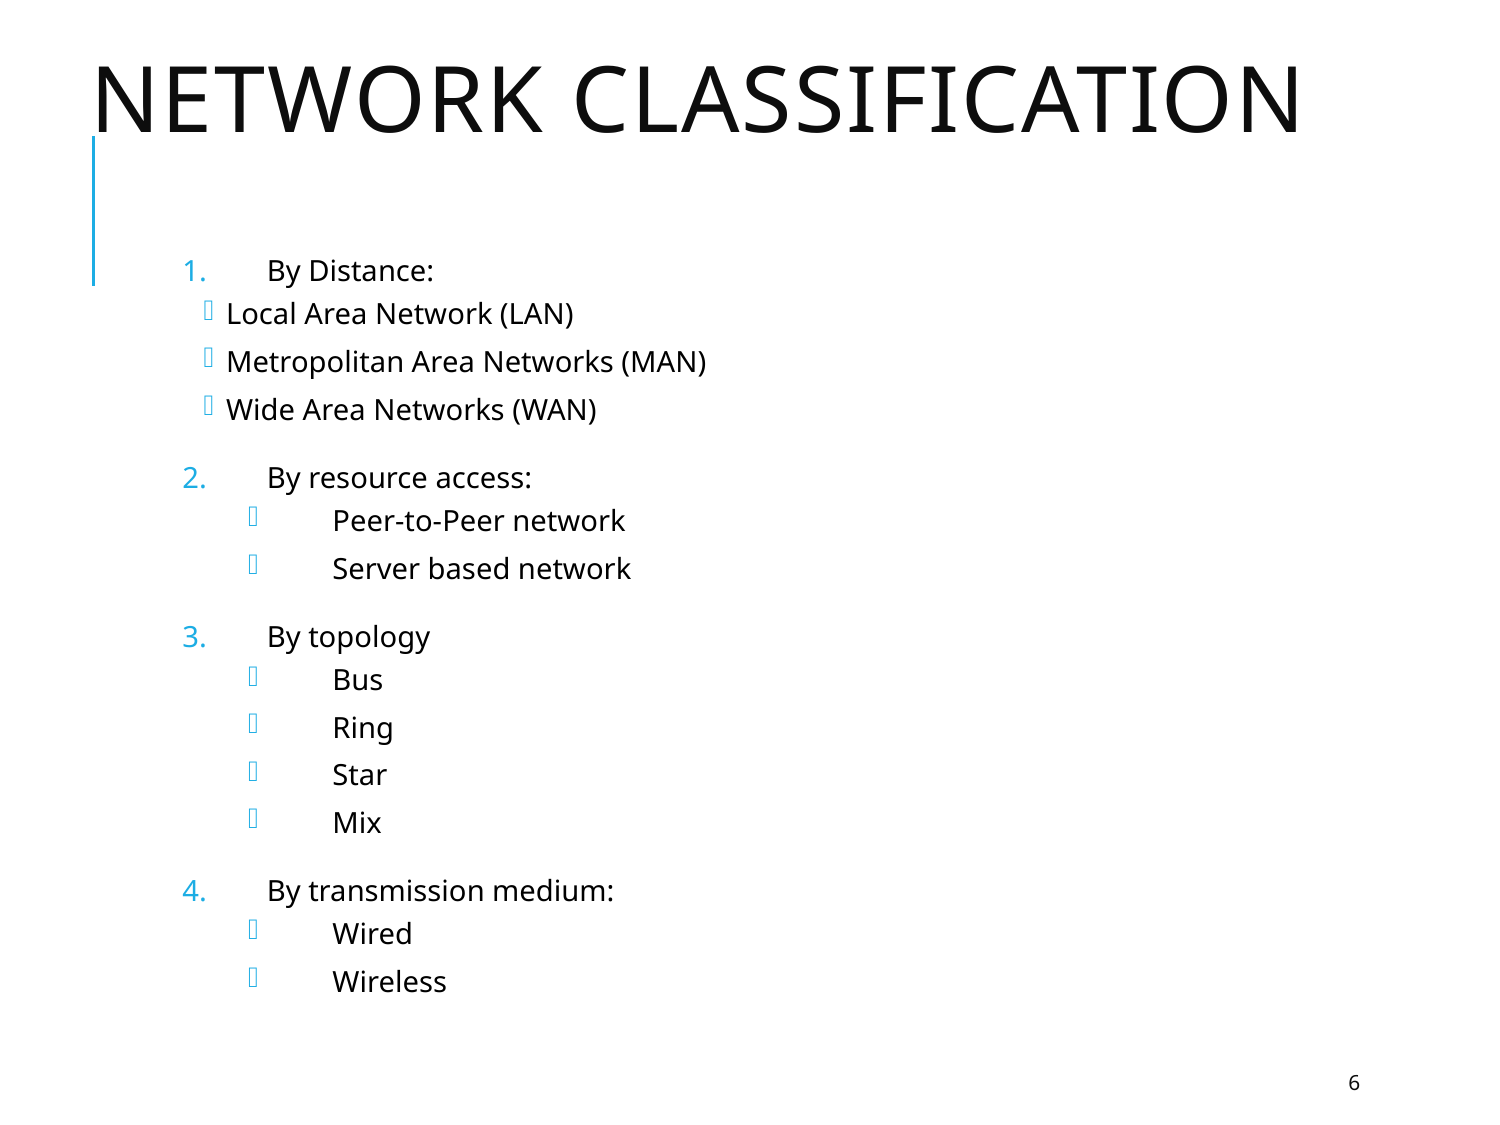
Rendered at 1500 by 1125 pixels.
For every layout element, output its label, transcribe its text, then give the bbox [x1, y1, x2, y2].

slide_number 6 [1333, 1061, 1454, 1107]
title Network Classification [75, 12, 1425, 200]
list By Distance: Local Area Network (LAN) Metropolitan Area Networks (MAN) Wide Area Networks (WAN) By resource access: Peer-to-Peer network Server based network By topology Bus Ring Star Mix By transmission medium: Wired Wireless [174, 245, 1425, 875]
